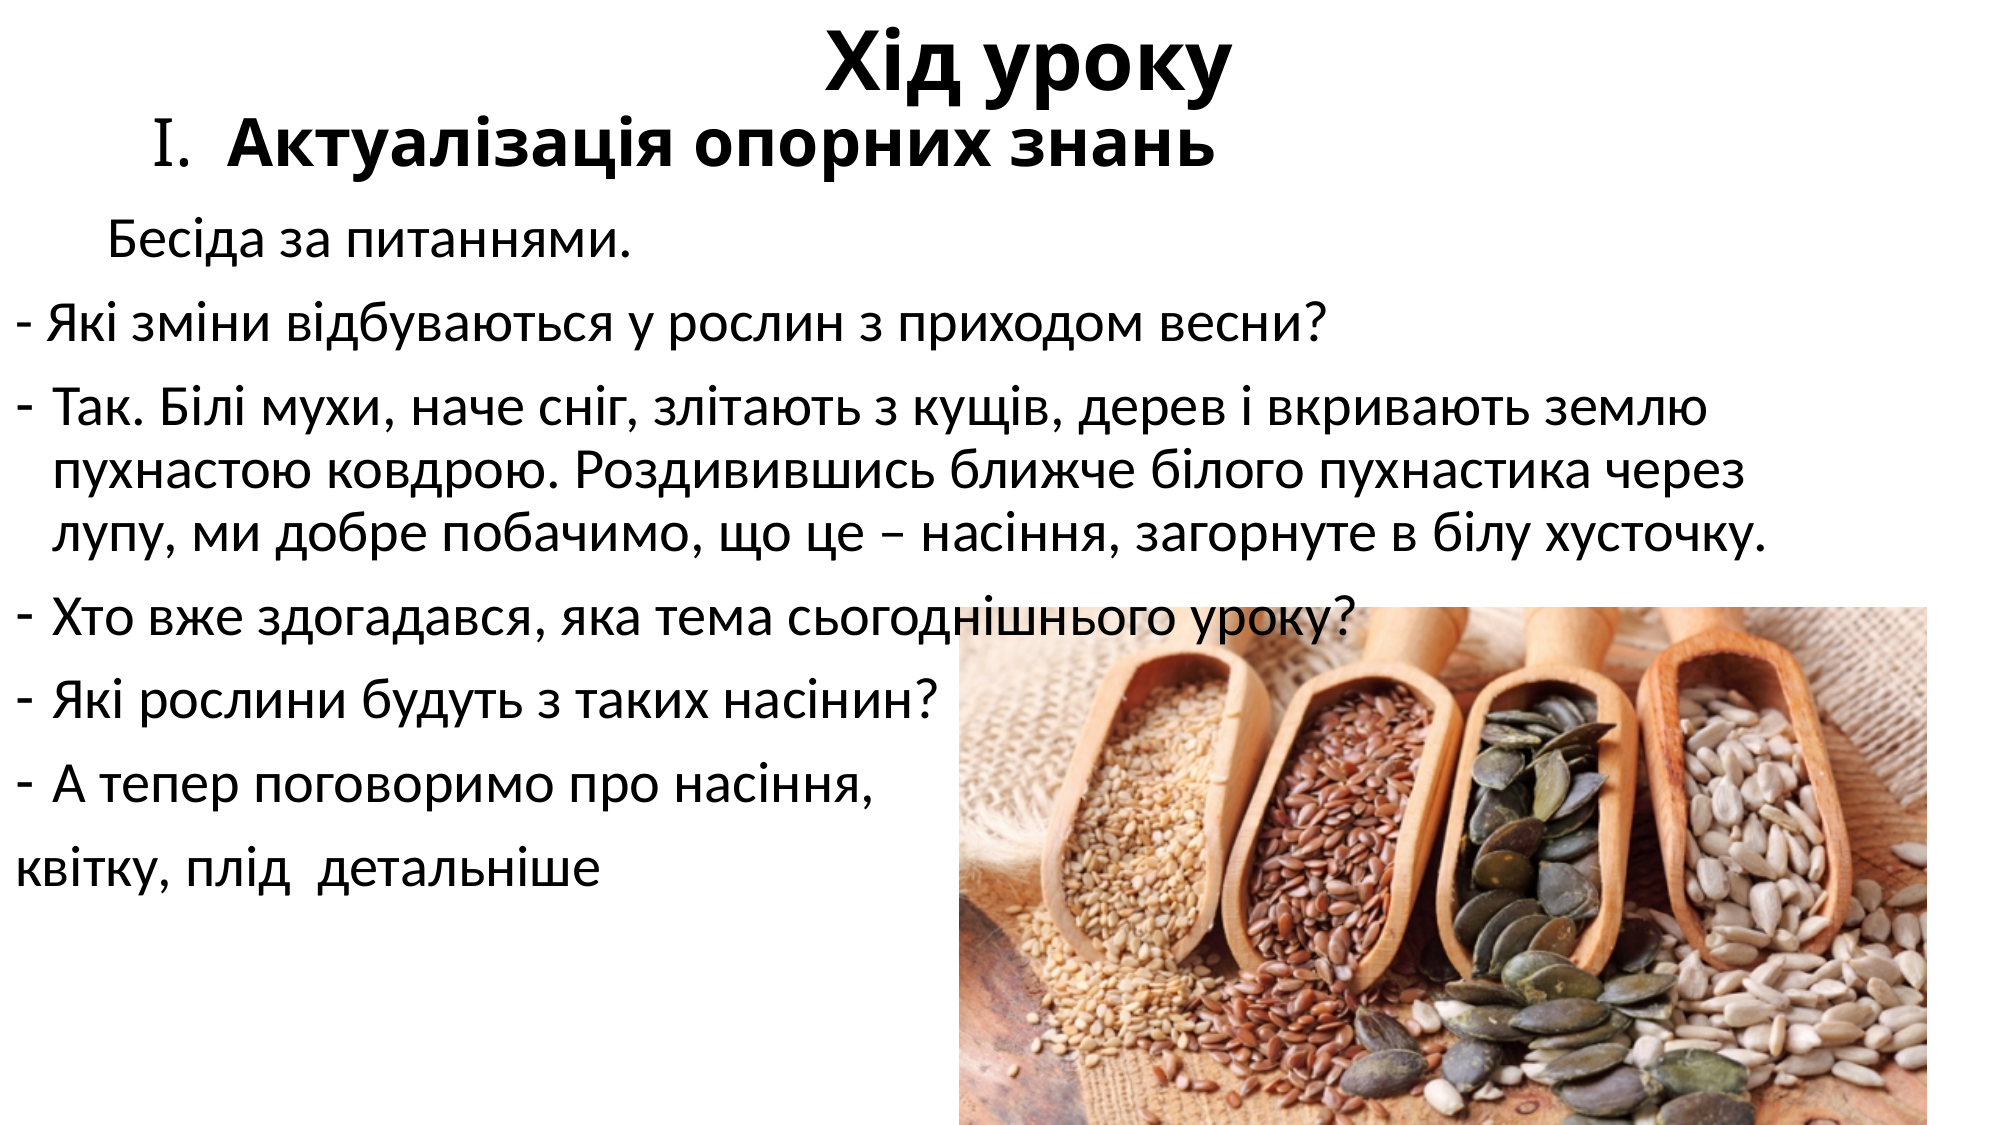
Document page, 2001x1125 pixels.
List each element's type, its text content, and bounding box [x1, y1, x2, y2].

list Бесіда за питаннями. - Які зміни відбуваються у рослин з приходом весни? Так. Білі мухи, наче сніг, злітають з кущів, дерев і вкривають землю пухнастою ковдрою. Роздивившись ближче білого пухнастика через лупу, ми добре побачимо, що це – насіння, загорнуте в білу хусточку. Хто вже здогадався, яка тема сьогоднішнього уроку? Які рослини будуть з таких насінин? А тепер поговоримо про насіння, квітку, плід детальніше [0, 200, 1897, 1111]
title Хід уроку І. Актуалізація опорних знань [137, 0, 1863, 200]
picture [959, 607, 1927, 1125]
